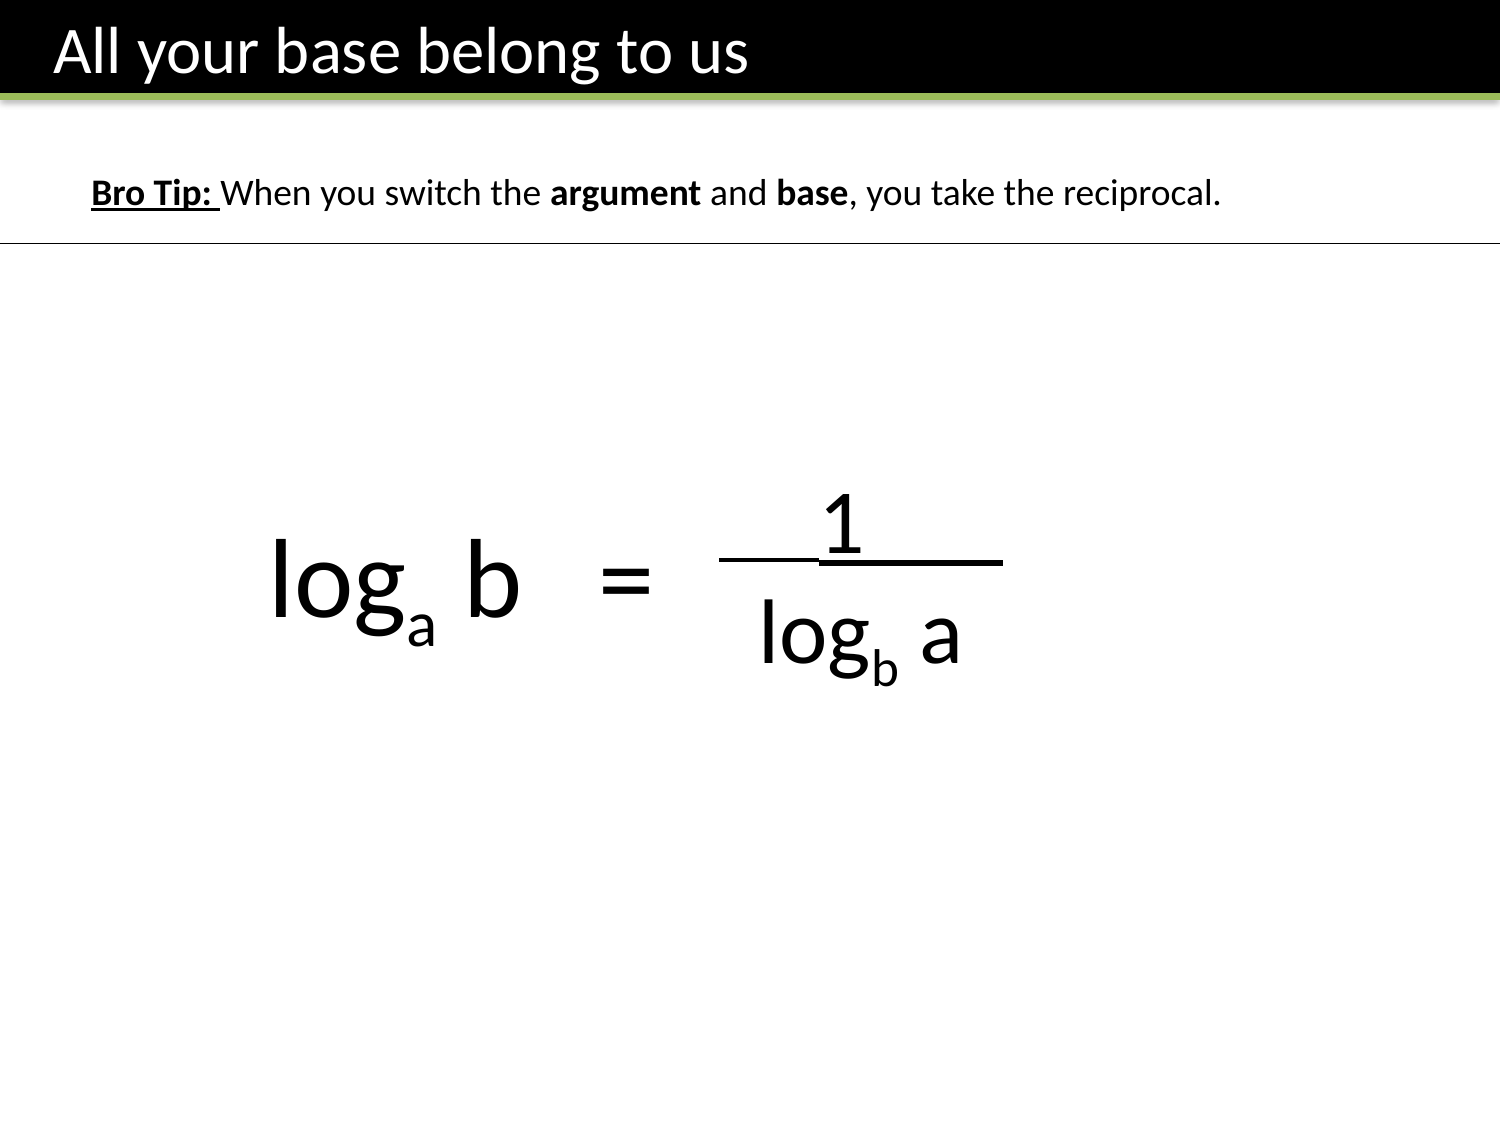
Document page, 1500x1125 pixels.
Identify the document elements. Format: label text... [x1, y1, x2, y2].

text_box loga b = [253, 497, 698, 667]
text_box Bro Tip: When you switch the argument and base, you take the reciprocal. [76, 160, 1376, 221]
text_box ___1___ logb a [698, 455, 1024, 705]
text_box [0, 0, 1500, 99]
